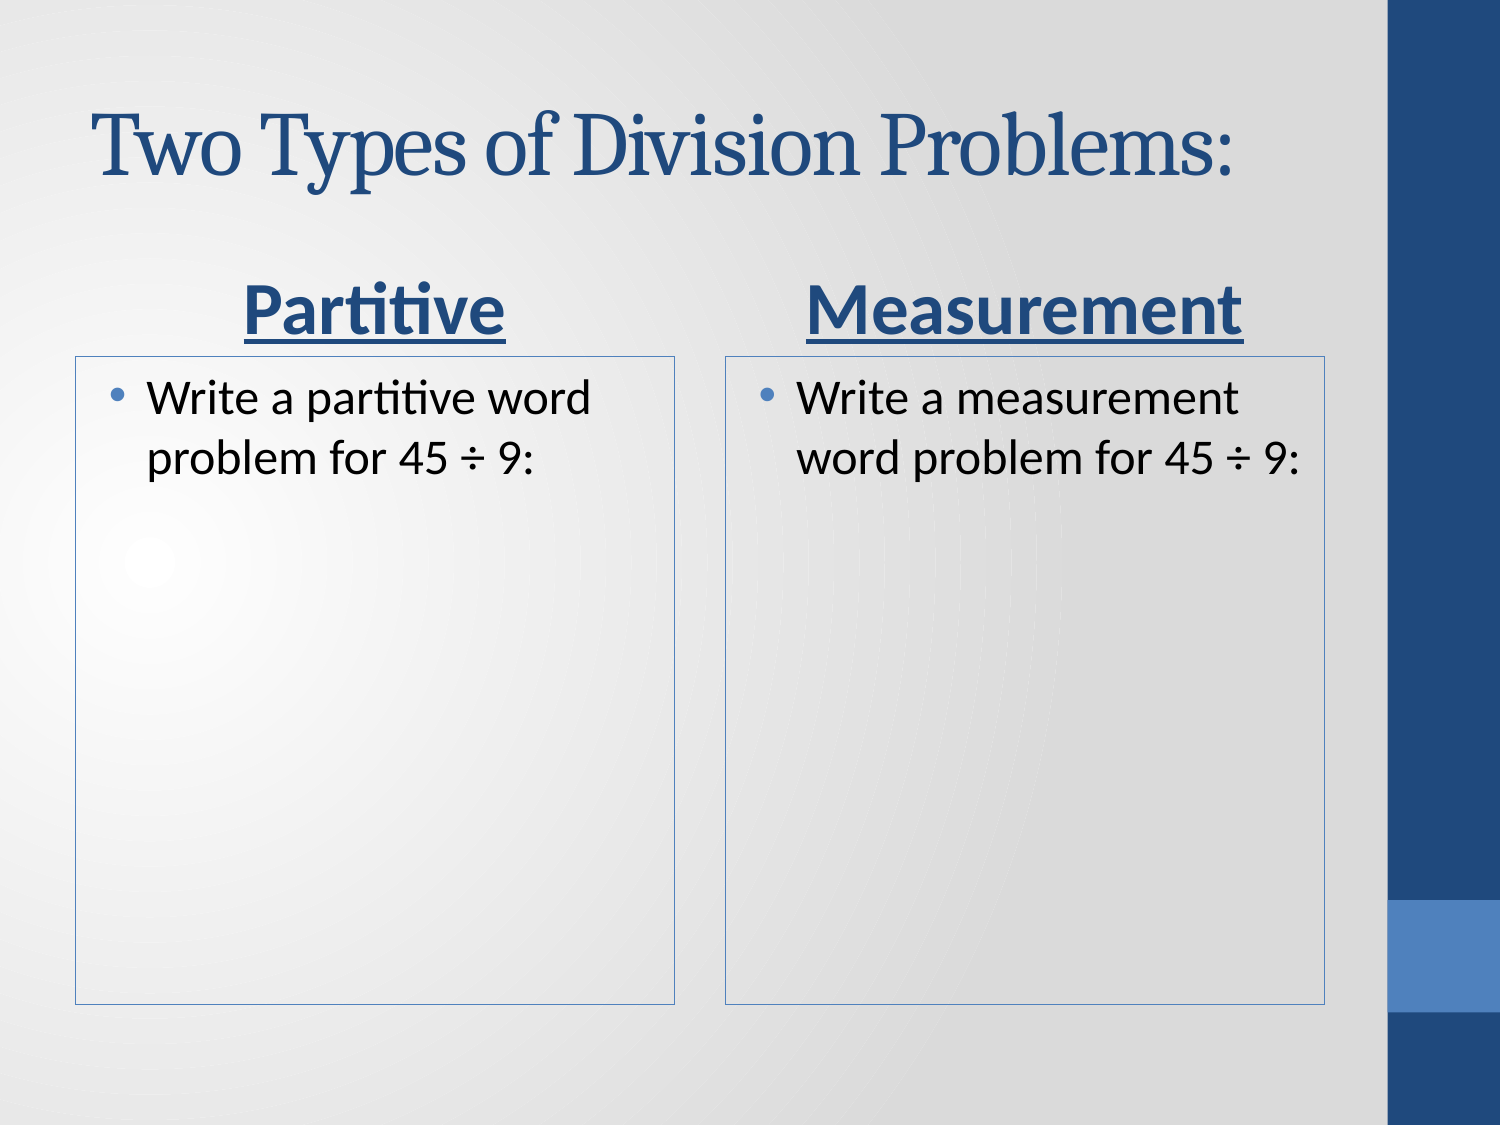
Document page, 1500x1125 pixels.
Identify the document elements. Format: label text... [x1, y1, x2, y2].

list Partitive [75, 251, 675, 356]
list Write a partitive word problem for 45 ÷ 9: [75, 356, 675, 1005]
title Two Types of Division Problems: [75, 45, 1325, 233]
list Write a measurement word problem for 45 ÷ 9: [725, 356, 1325, 1005]
list Measurement [725, 251, 1325, 356]
